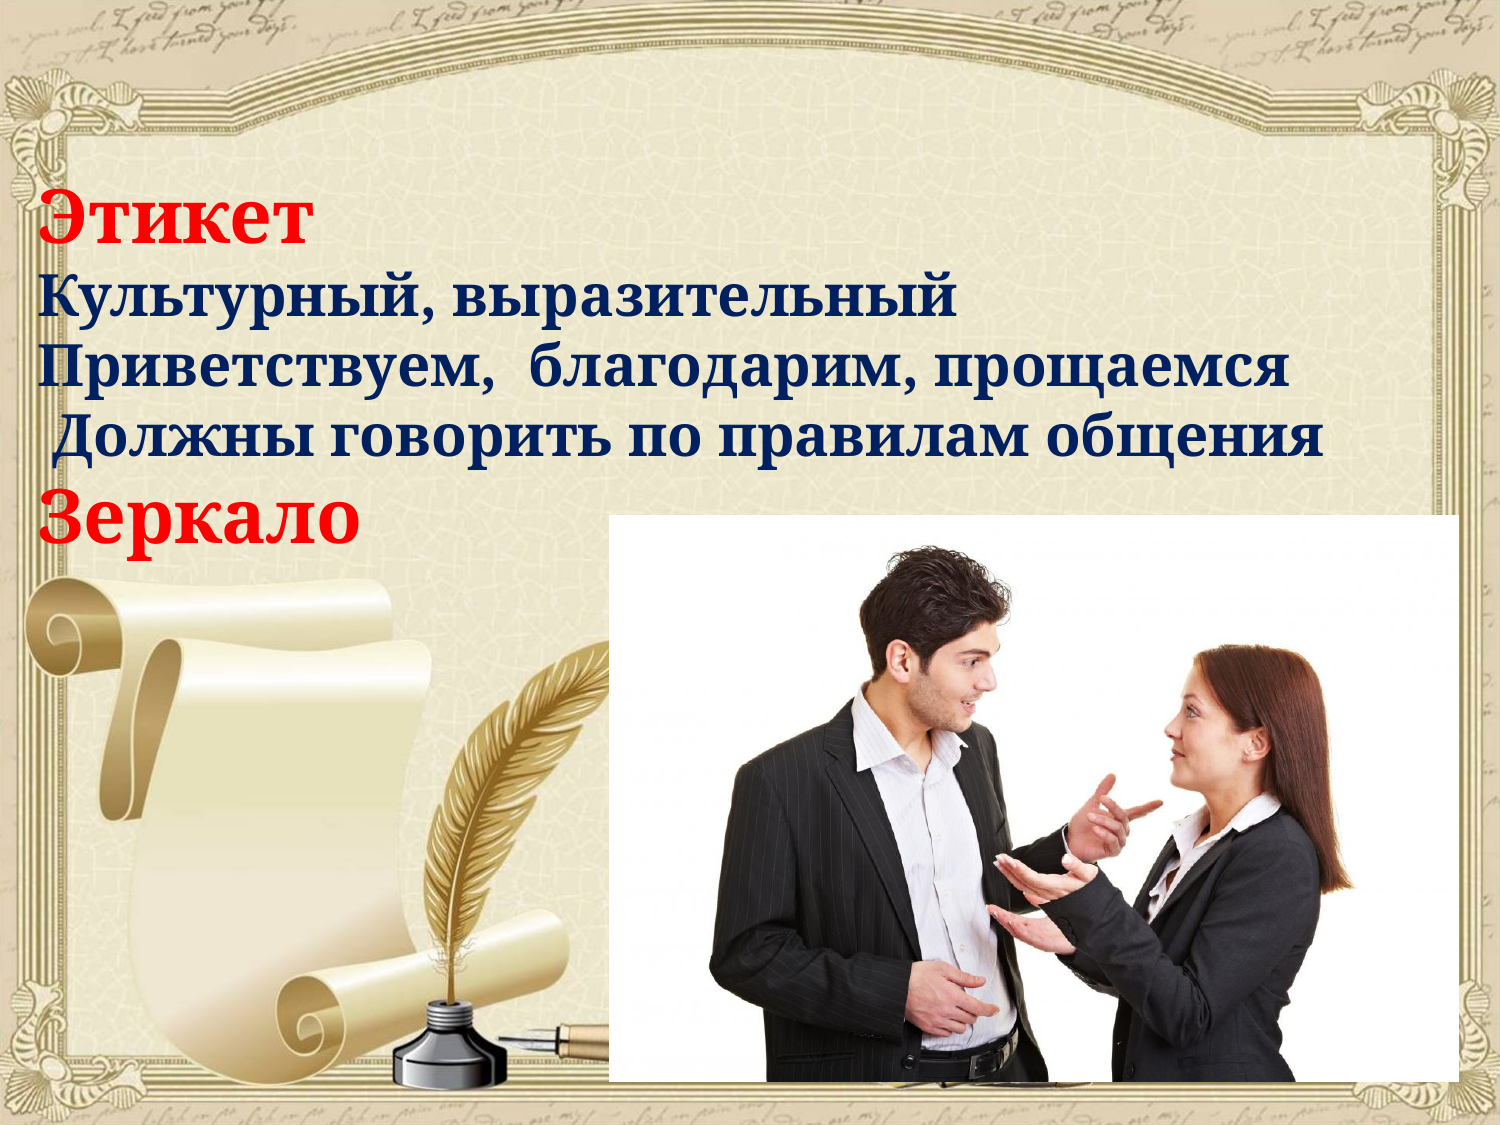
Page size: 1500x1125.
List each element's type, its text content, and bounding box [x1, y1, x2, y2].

text_box Этикет Культурный, выразительный Приветствуем, благодарим, прощаемся Должны говорить по правилам общения Зеркало [22, 160, 1341, 681]
picture [0, 0, 1500, 1125]
